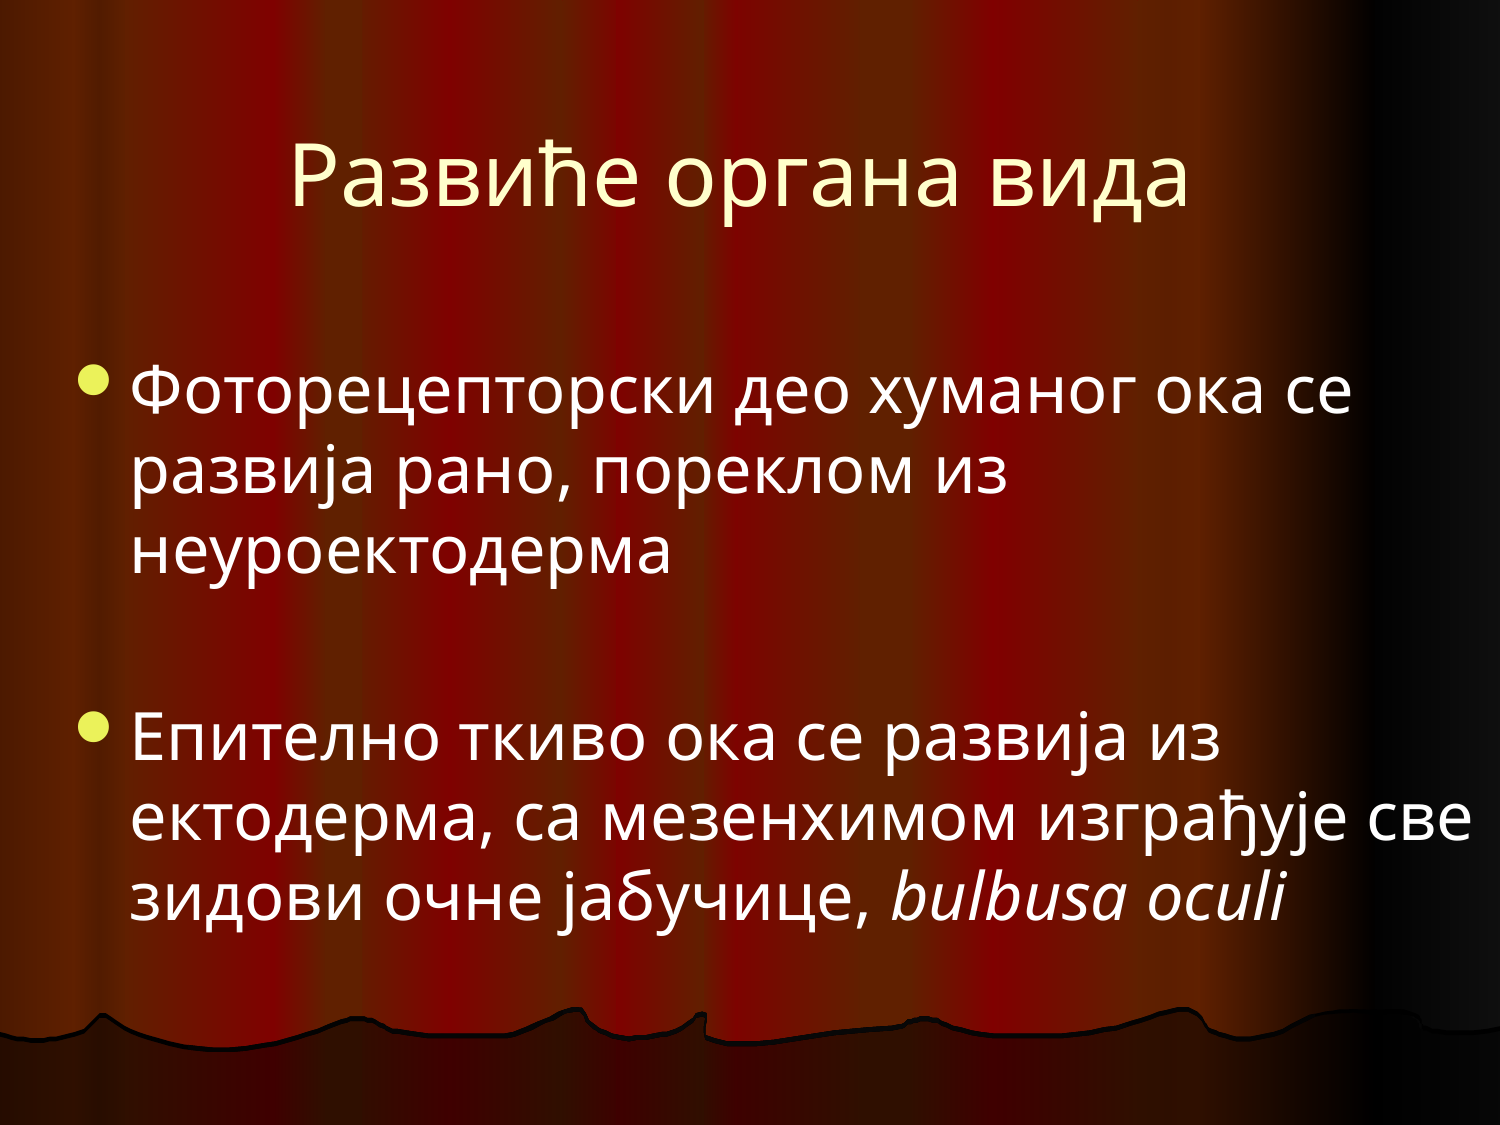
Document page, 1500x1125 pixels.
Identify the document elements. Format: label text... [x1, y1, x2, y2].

title Развиће органа вида [64, 77, 1416, 266]
list Фоторецепторски део хуманог ока се развија рано, пореклом из неуроектодерма Епително ткиво oкa се развија из ектодерма, са мезенхимом изграђује све зидови очне јабучице, bulbusa oculi [58, 339, 1500, 1084]
